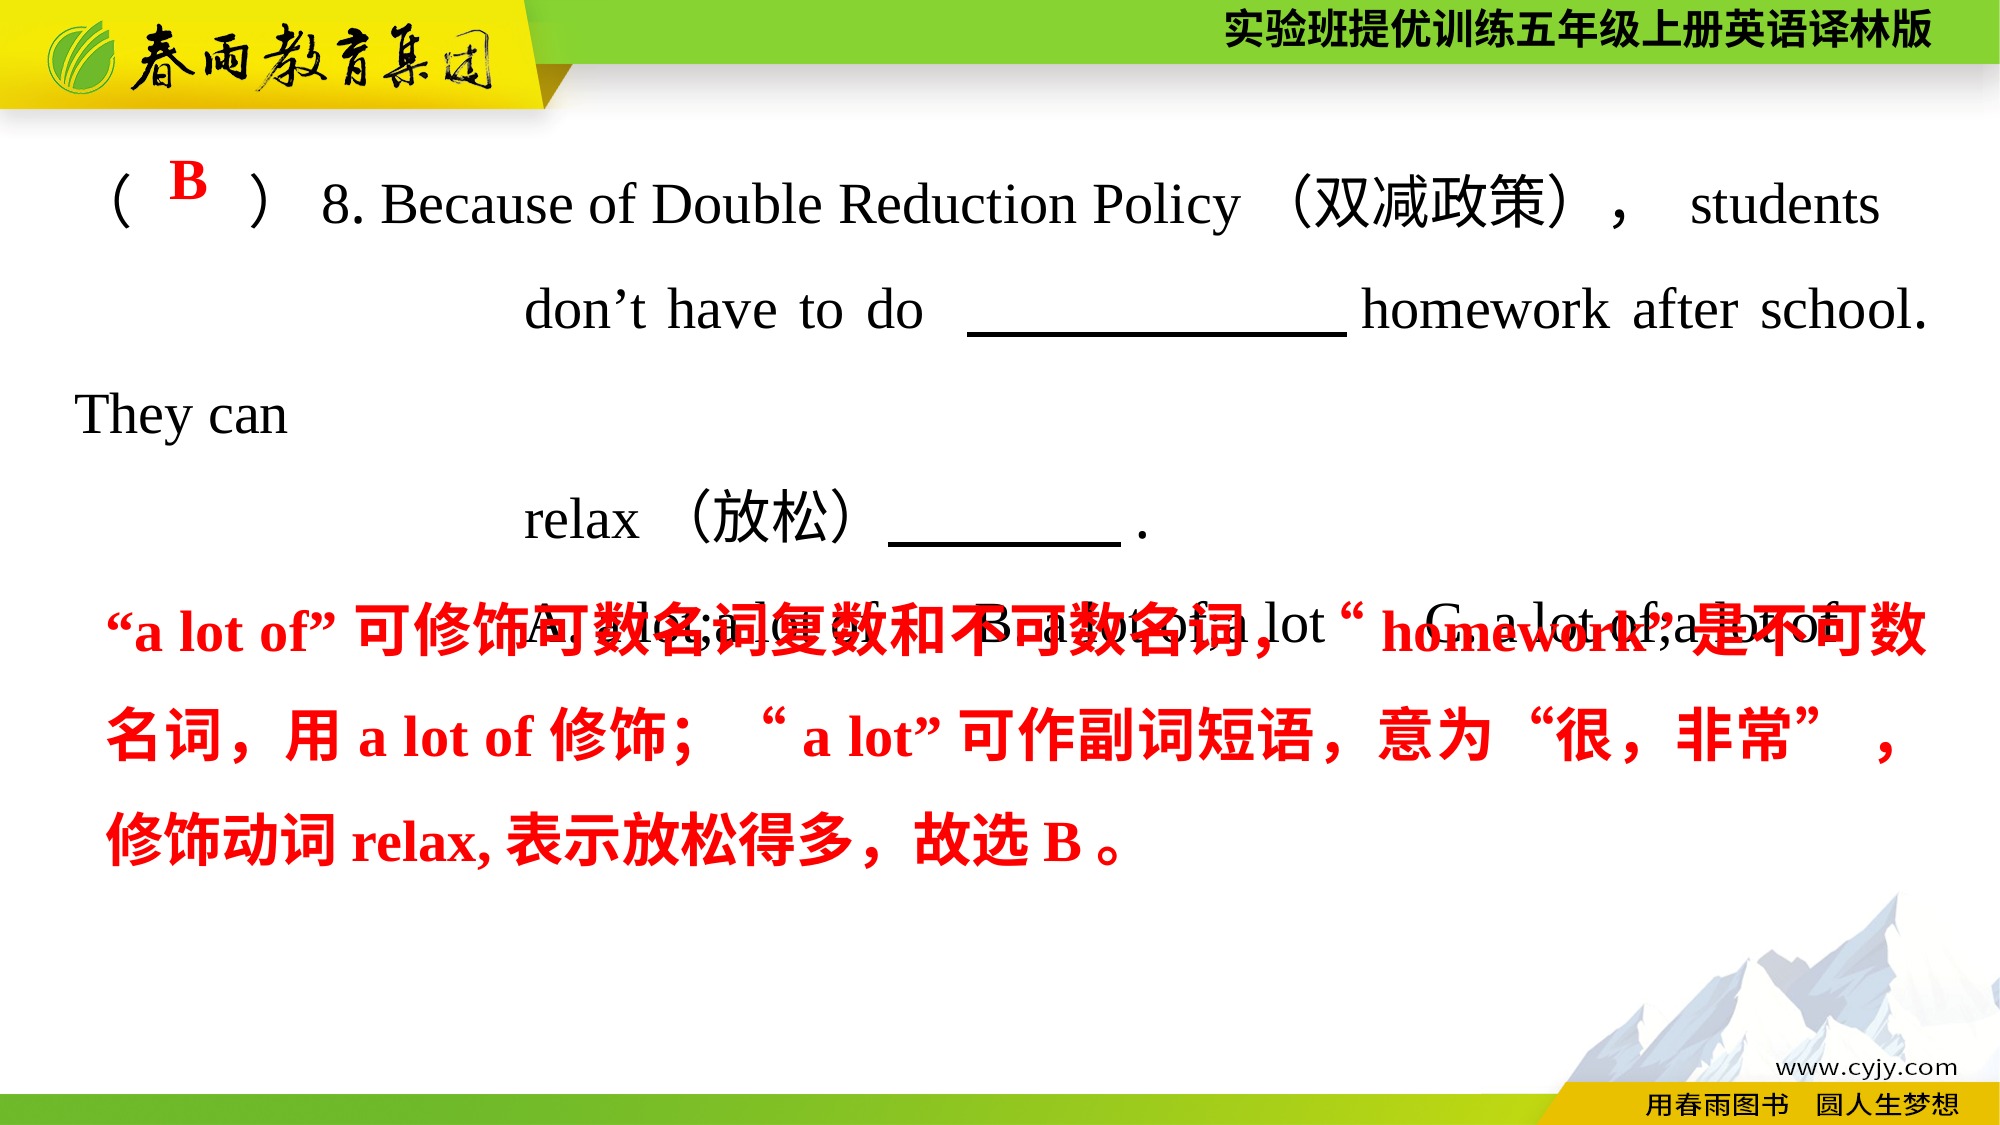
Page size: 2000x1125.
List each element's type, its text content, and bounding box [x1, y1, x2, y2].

list （ ）8. Because of Double Reduction Policy（双减政策）， students don’t have to do homework after school. They can relax（放松） . A. a lot;a lot of B. a lot of;a lot C. a lot of;a lot of [59, 122, 1944, 562]
picture [0, 0, 2000, 1125]
text_box “a lot of”可修饰可数名词复数和不可数名词，“homework”是不可数名词，用a lot of修饰；“a lot”可作副词短语，意为“很，非常” ，修饰动词relax,表示放松得多，故选B。 [90, 550, 1944, 881]
text_box B [154, 133, 224, 219]
